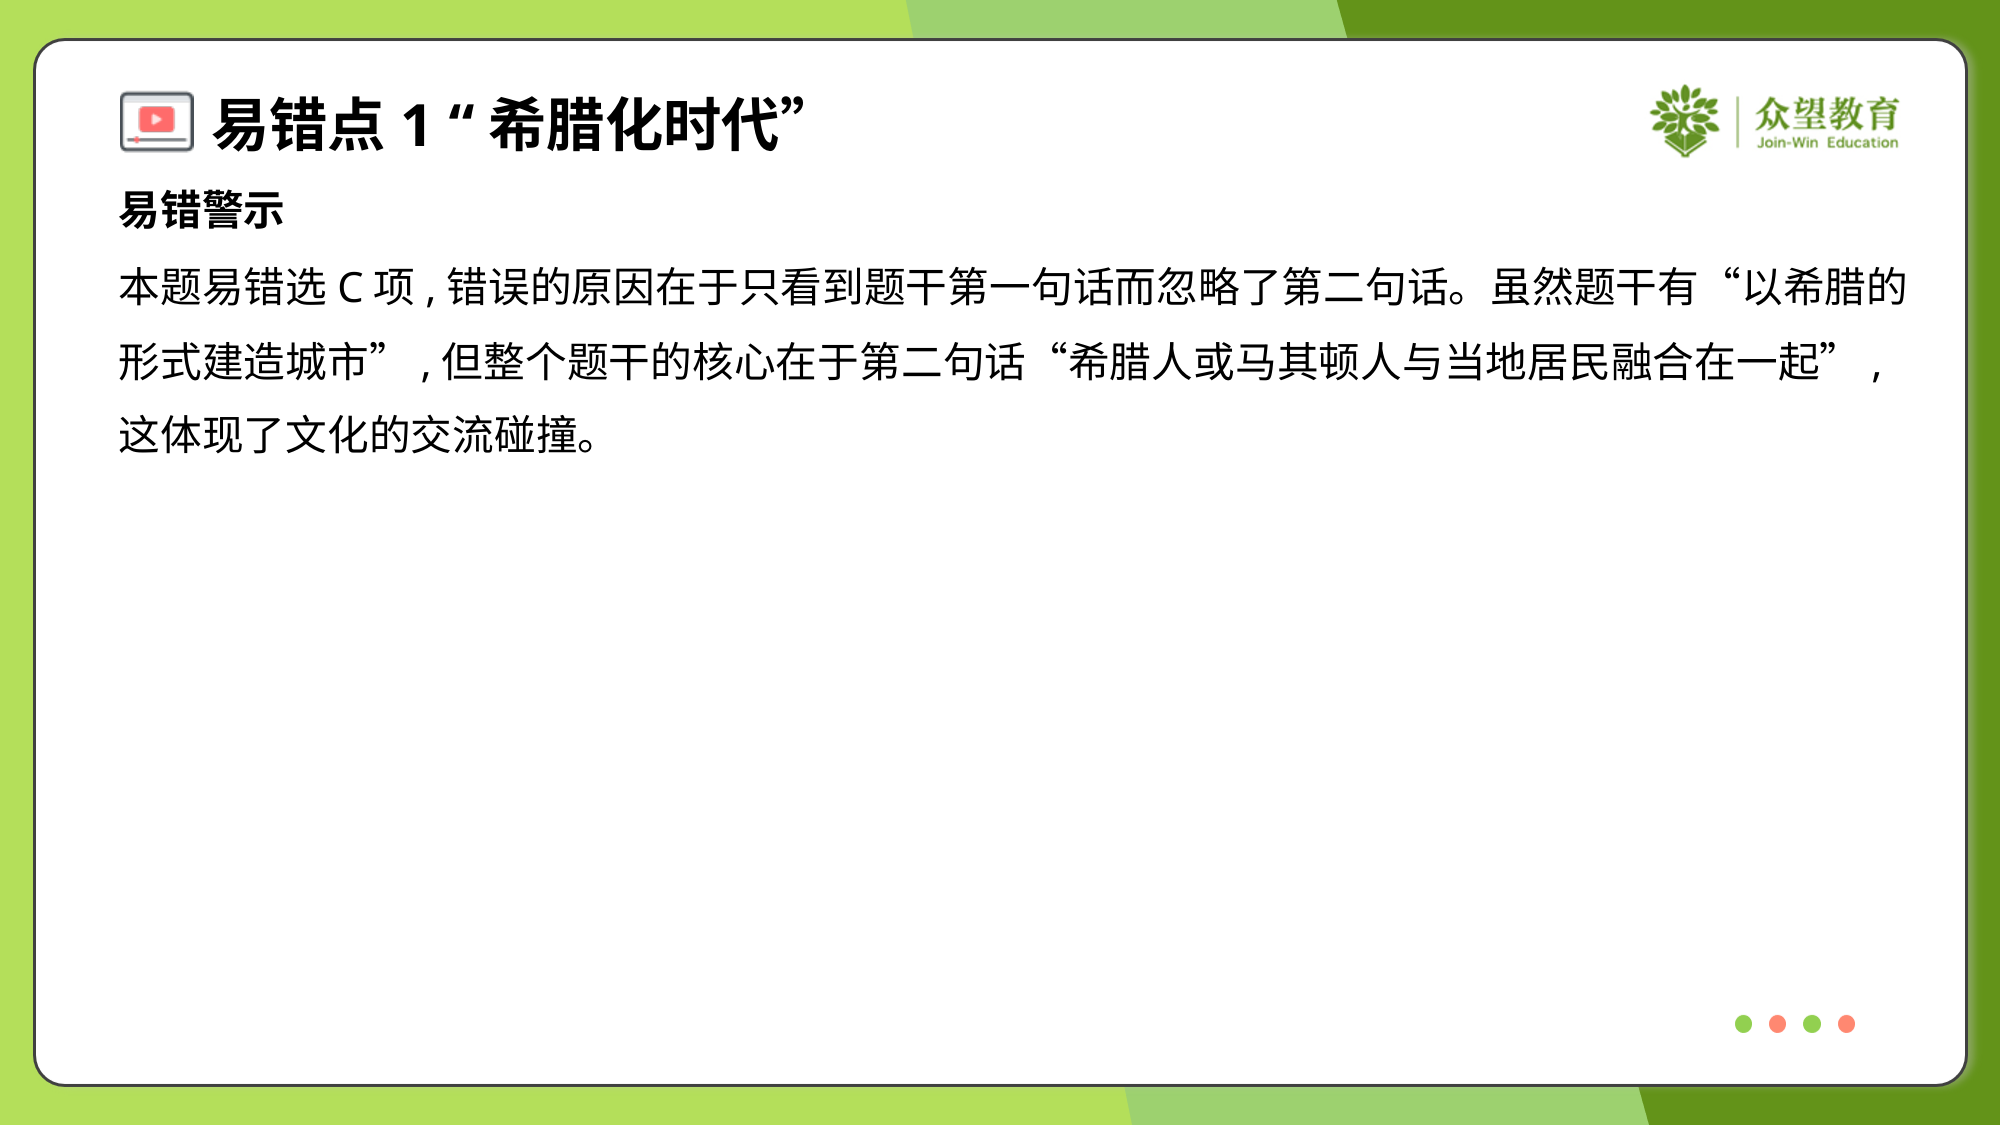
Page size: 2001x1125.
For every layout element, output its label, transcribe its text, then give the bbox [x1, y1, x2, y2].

picture [0, 0, 2000, 1125]
text_box 易错警示 本题易错选C项,错误的原因在于只看到题干第一句话而忽略了第二句话。虽然题干有“以希腊的 形式建造城市”,但整个题干的核心在于第二句话“希腊人或马其顿人与当地居民融合在一起”, 这体现了文化的交流碰撞。 [118, 158, 1883, 452]
